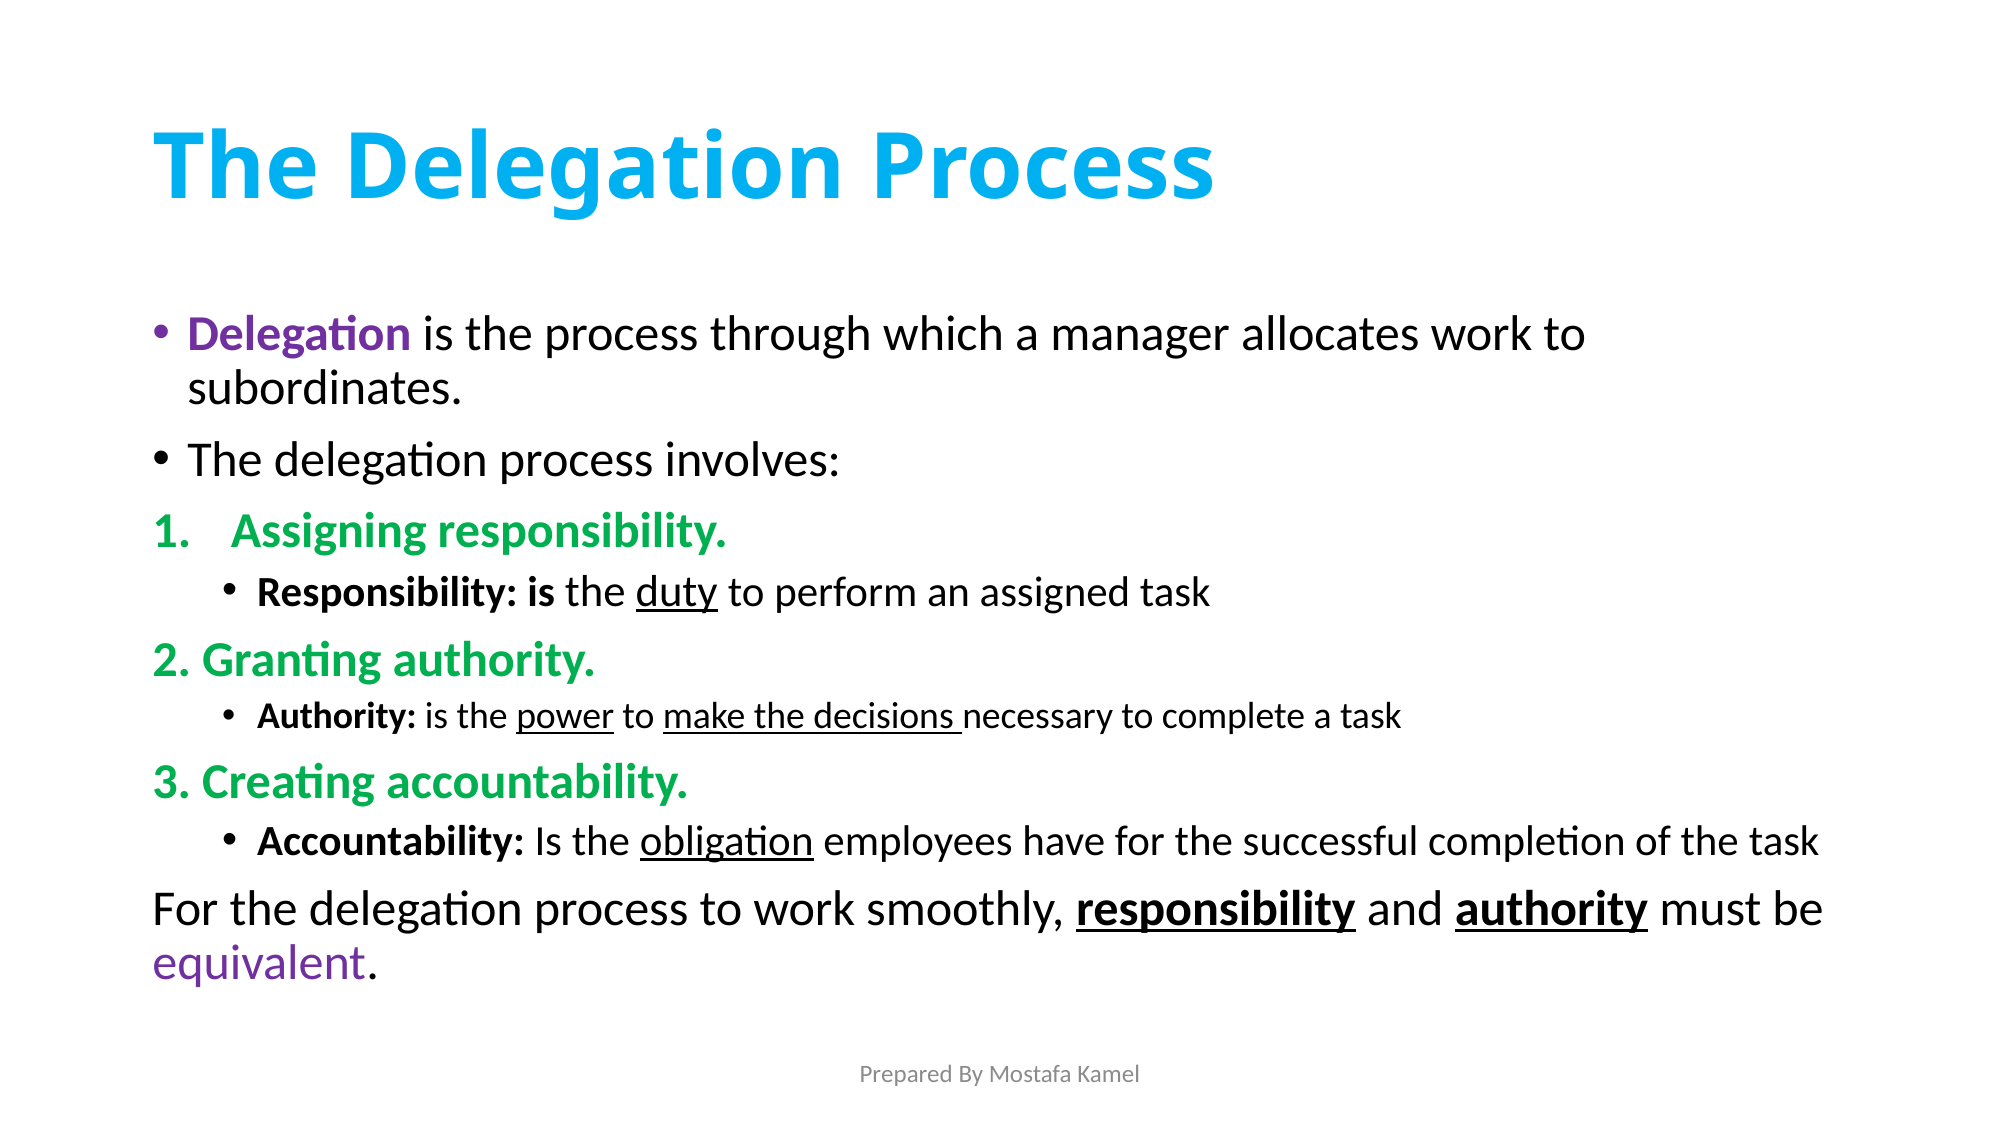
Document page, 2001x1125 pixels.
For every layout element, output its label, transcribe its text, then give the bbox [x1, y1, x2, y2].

list Delegation is the process through which a manager allocates work to subordinates. The delegation process involves: Assigning responsibility. Responsibility: is the duty to perform an assigned task 2. Granting authority. Authority: is the power to make the decisions necessary to complete a task 3. Creating accountability. Accountability: Is the obligation employees have for the successful completion of the task For the delegation process to work smoothly, responsibility and authority must be equivalent. [137, 299, 1863, 1014]
title The Delegation Process [137, 59, 1863, 278]
footer Prepared By Mostafa Kamel [662, 1042, 1338, 1103]
